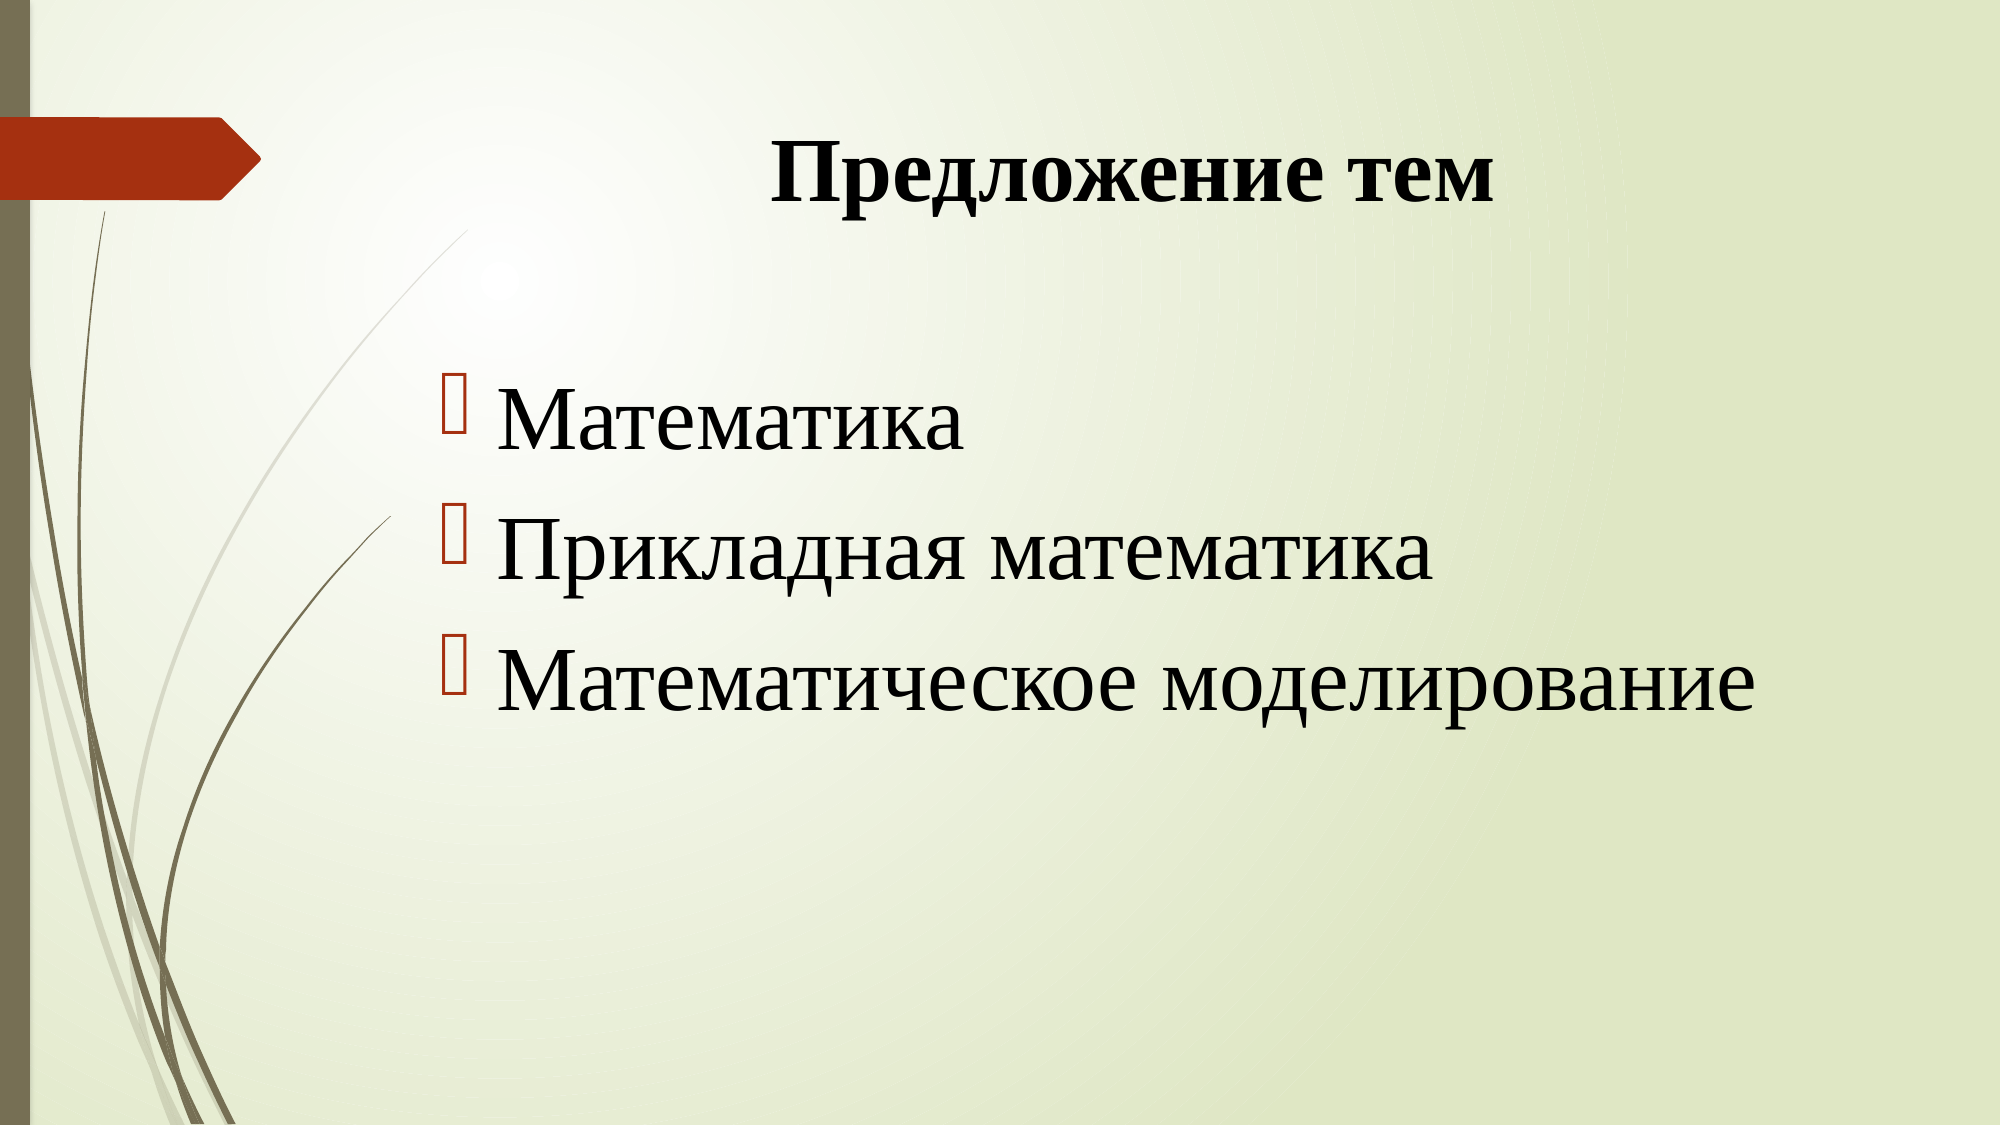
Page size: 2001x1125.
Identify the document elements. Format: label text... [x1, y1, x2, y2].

title Предложение тем [425, 102, 1888, 313]
list Математика Прикладная математика Математическое моделирование [424, 350, 1888, 619]
